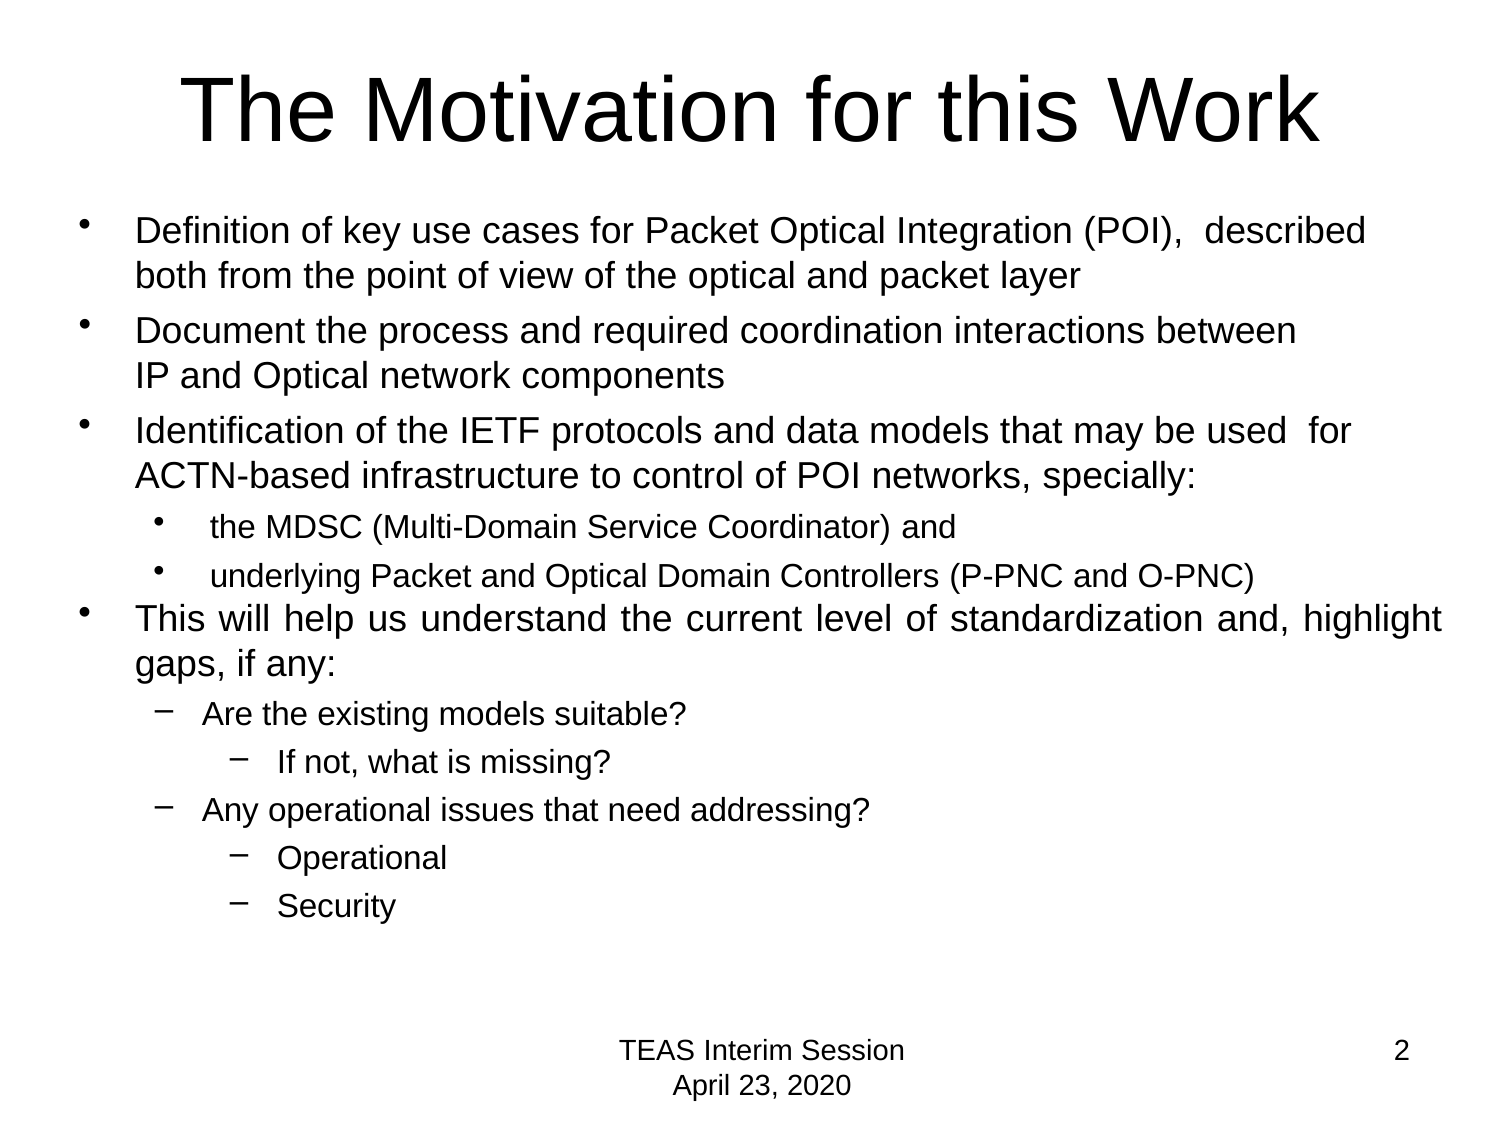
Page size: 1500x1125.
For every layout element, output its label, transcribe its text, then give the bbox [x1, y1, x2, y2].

title The Motivation for this Work [177, 48, 1323, 203]
footer TEAS Interim Session April 23, 2020 [587, 1031, 937, 1125]
text_box Definition of key use cases for Packet Optical Integration (POI), described both from the point of view of the optical and packet layer Document the process and required coordination interactions between IP and Optical network components Identification of the IETF protocols and data models that may be used for ACTN-based infrastructure to control of POI networks, specially: the MDSC (Multi-Domain Service Coordinator) and underlying Packet and Optical Domain Controllers (P-PNC and O-PNC) This will help us understand the current level of standardization and, highlight gaps, if any: Are the existing models suitable? If not, what is missing? Any operational issues that need addressing? Operational Security [76, 203, 1443, 975]
slide_number 2 [1387, 1031, 1417, 1125]
